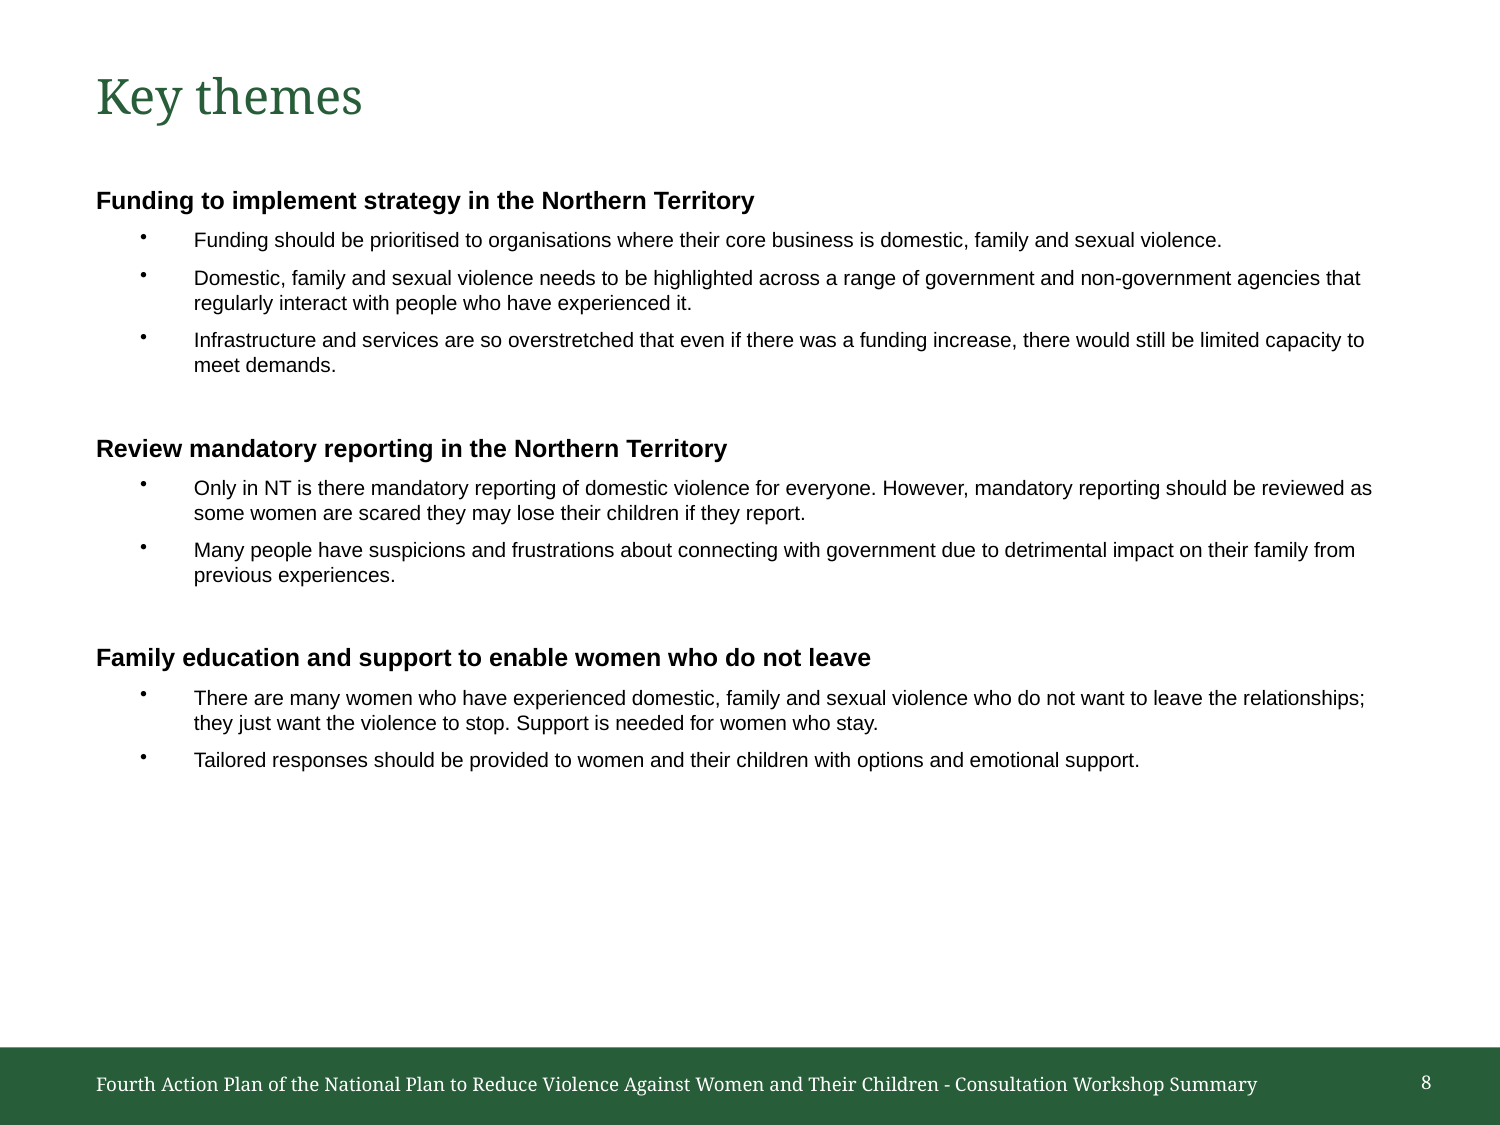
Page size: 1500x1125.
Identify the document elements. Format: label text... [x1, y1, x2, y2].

list Funding to implement strategy in the Northern Territory Funding should be prioritised to organisations where their core business is domestic, family and sexual violence. Domestic, family and sexual violence needs to be highlighted across a range of government and non-government agencies that regularly interact with people who have experienced it. Infrastructure and services are so overstretched that even if there was a funding increase, there would still be limited capacity to meet demands. Review mandatory reporting in the Northern Territory Only in NT is there mandatory reporting of domestic violence for everyone. However, mandatory reporting should be reviewed as some women are scared they may lose their children if they report. Many people have suspicions and frustrations about connecting with government due to detrimental impact on their family from previous experiences. Family education and support to enable women who do not leave There are many women who have experienced domestic, family and sexual violence who do not want to leave the relationships; they just want the violence to stop. Support is needed for women who stay. Tailored responses should be provided to women and their children with options and emotional support. [95, 184, 1405, 1006]
text_box Fourth Action Plan of the National Plan to Reduce Violence Against Women and Their Children - Consultation Workshop Summary [96, 1072, 1282, 1095]
slide_number 8 [1409, 1072, 1433, 1095]
title Key themes [95, 76, 1405, 133]
